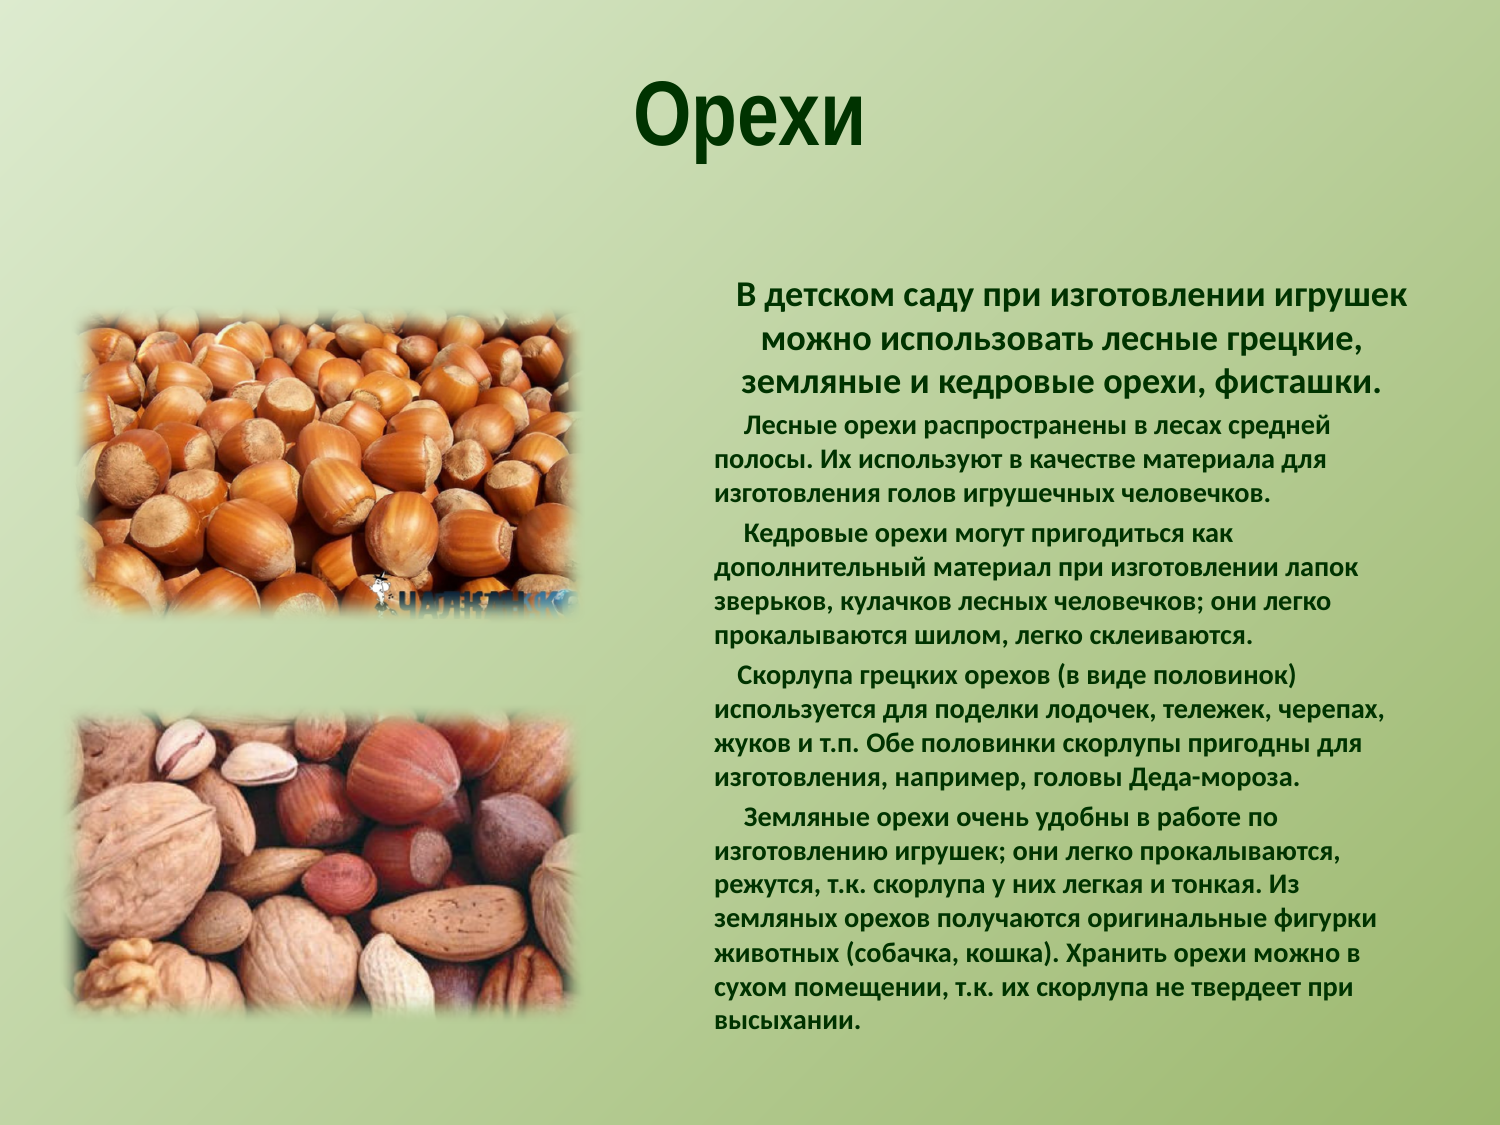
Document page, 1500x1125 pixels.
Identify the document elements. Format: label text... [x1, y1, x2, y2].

picture [70, 304, 587, 625]
title Орехи [75, 45, 1425, 233]
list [58, 702, 587, 1024]
list В детском саду при изготовлении игрушек можно использовать лесные грецкие, земляные и кедровые орехи, фисташки. Лесные орехи распространены в лесах средней полосы. Их используют в качестве материала для изготовления голов игрушечных человечков. Кедровые орехи могут пригодиться как дополнительный материал при изготовлении лапок зверьков, кулачков лесных человечков; они легко прокалываются шилом, легко склеиваются. Скорлупа грецких орехов (в виде половинок) используется для поделки лодочек, тележек, черепах, жуков и т.п. Обе половинки скорлупы пригодны для изготовления, например, головы Деда-мороза. Земляные орехи очень удобны в работе по изготовлению игрушек; они легко прокалываются, режутся, т.к. скорлупа у них легкая и тонкая. Из земляных орехов получаются оригинальные фигурки животных (собачка, кошка). Хранить орехи можно в сухом помещении, т.к. их скорлупа не твердеет при высыхании. [644, 262, 1425, 1067]
